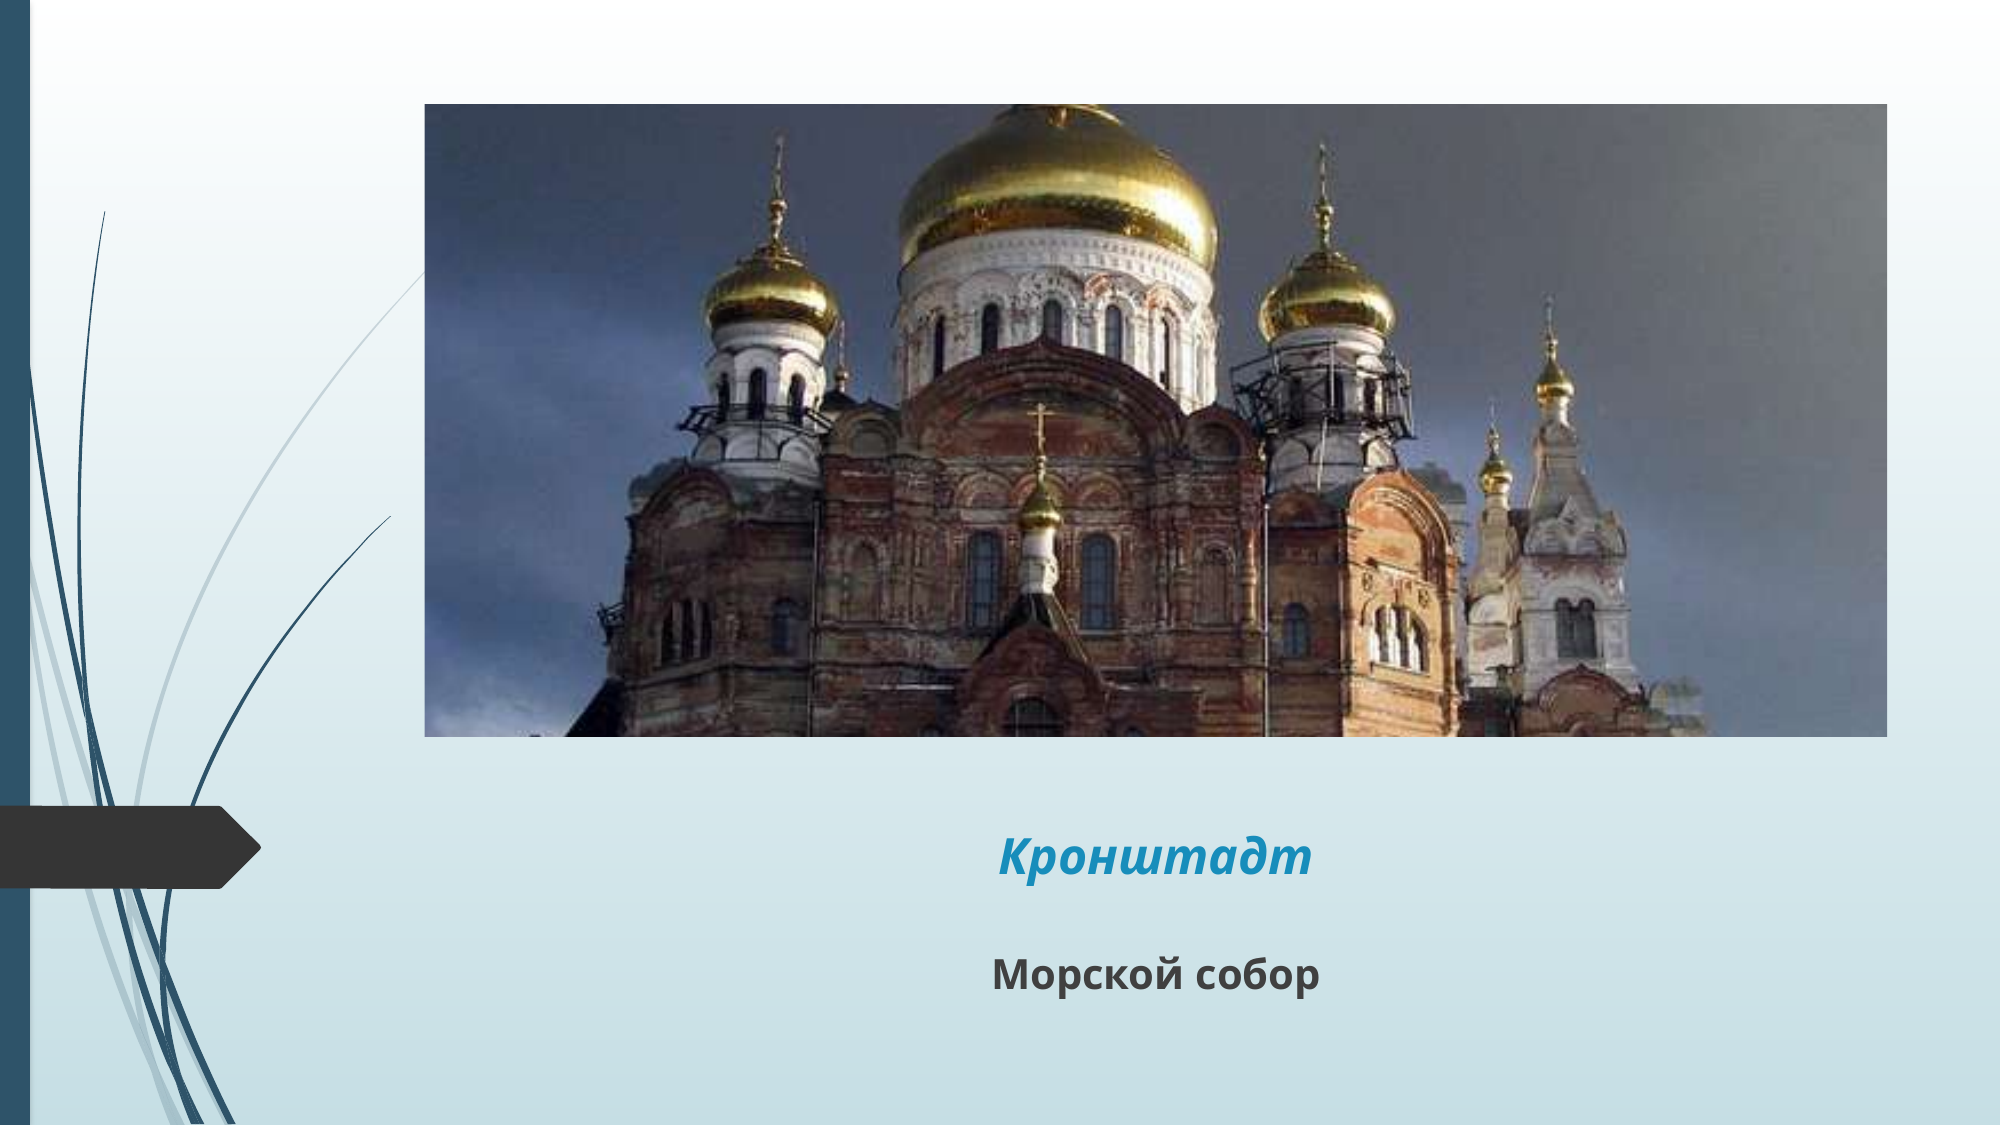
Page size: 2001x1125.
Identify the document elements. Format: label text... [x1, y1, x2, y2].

title Кронштадт [424, 787, 1888, 893]
picture [424, 103, 1888, 737]
list Морской собор [424, 940, 1888, 1010]
